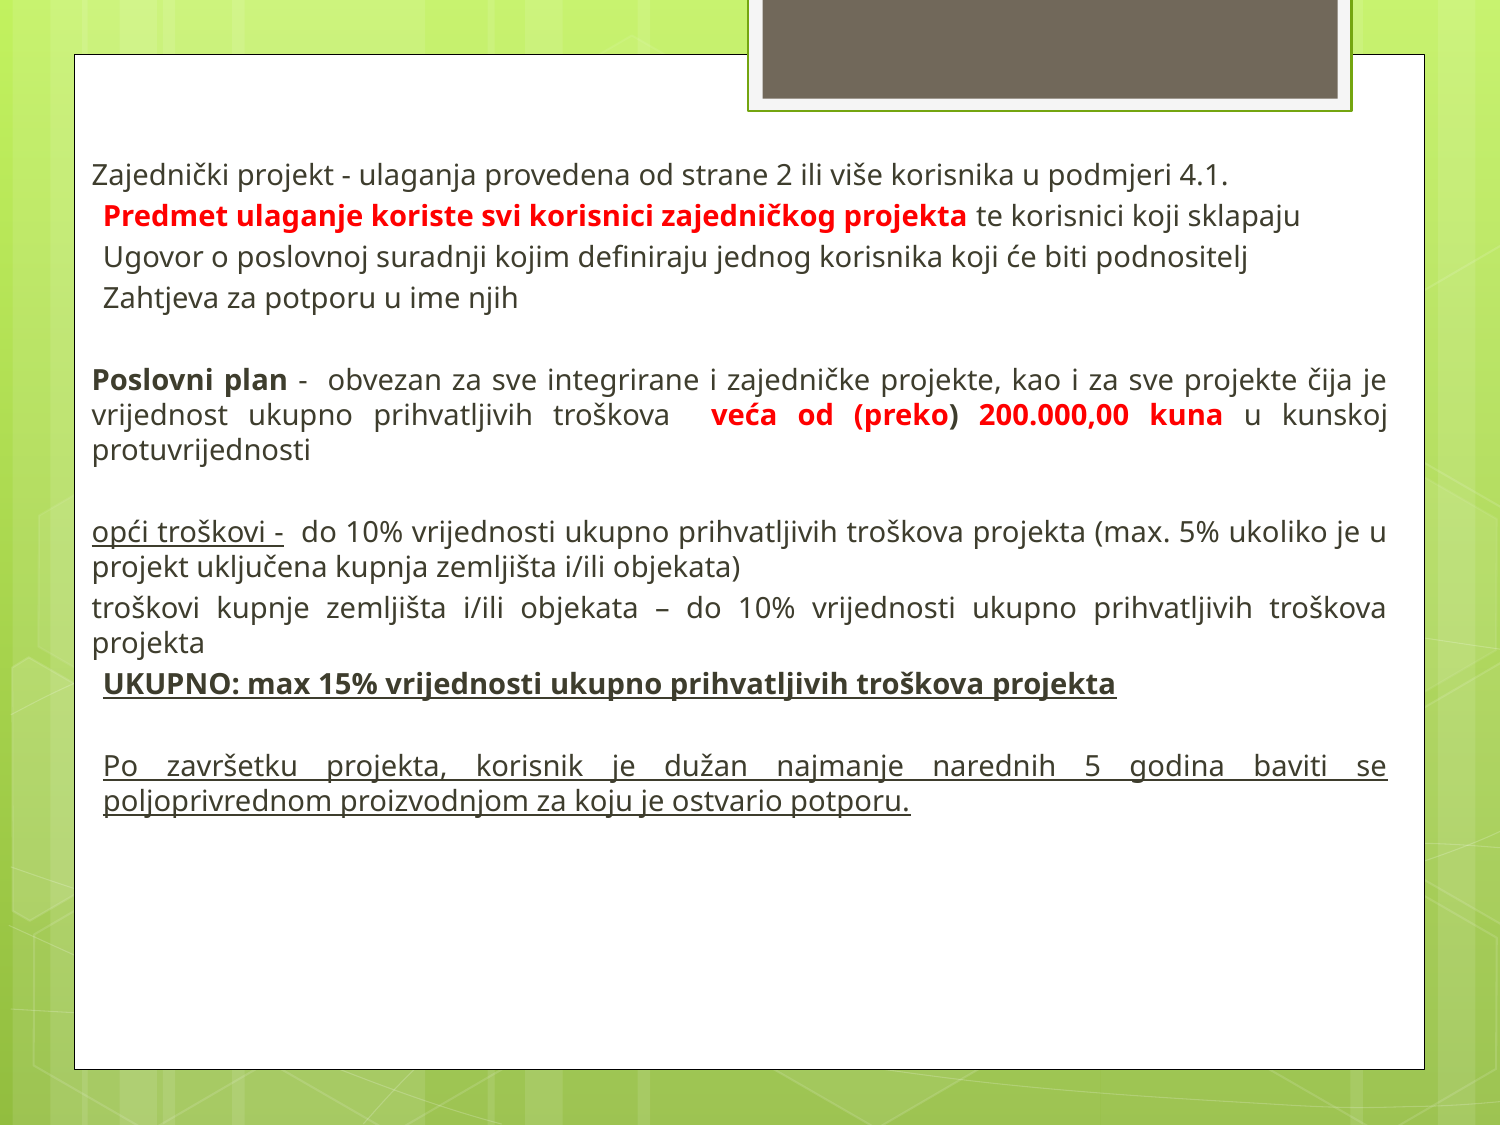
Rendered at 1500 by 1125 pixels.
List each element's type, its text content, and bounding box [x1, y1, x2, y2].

list Zajednički projekt - ulaganja provedena od strane 2 ili više korisnika u podmjeri 4.1. Predmet ulaganje koriste svi korisnici zajedničkog projekta te korisnici koji sklapaju Ugovor o poslovnoj suradnji kojim definiraju jednog korisnika koji će biti podnositelj Zahtjeva za potporu u ime njih Poslovni plan - obvezan za sve integrirane i zajedničke projekte, kao i za sve projekte čija je vrijednost ukupno prihvatljivih troškova veća od (preko) 200.000,00 kuna u kunskoj protuvrijednosti opći troškovi - do 10% vrijednosti ukupno prihvatljivih troškova projekta (max. 5% ukoliko je u projekt uključena kupnja zemljišta i/ili objekata) troškovi kupnje zemljišta i/ili objekata – do 10% vrijednosti ukupno prihvatljivih troškova projekta UKUPNO: max 15% vrijednosti ukupno prihvatljivih troškova projekta Po završetku projekta, korisnik je dužan najmanje narednih 5 godina baviti se poljoprivrednom proizvodnjom za koju je ostvario potporu. [76, 149, 1404, 941]
